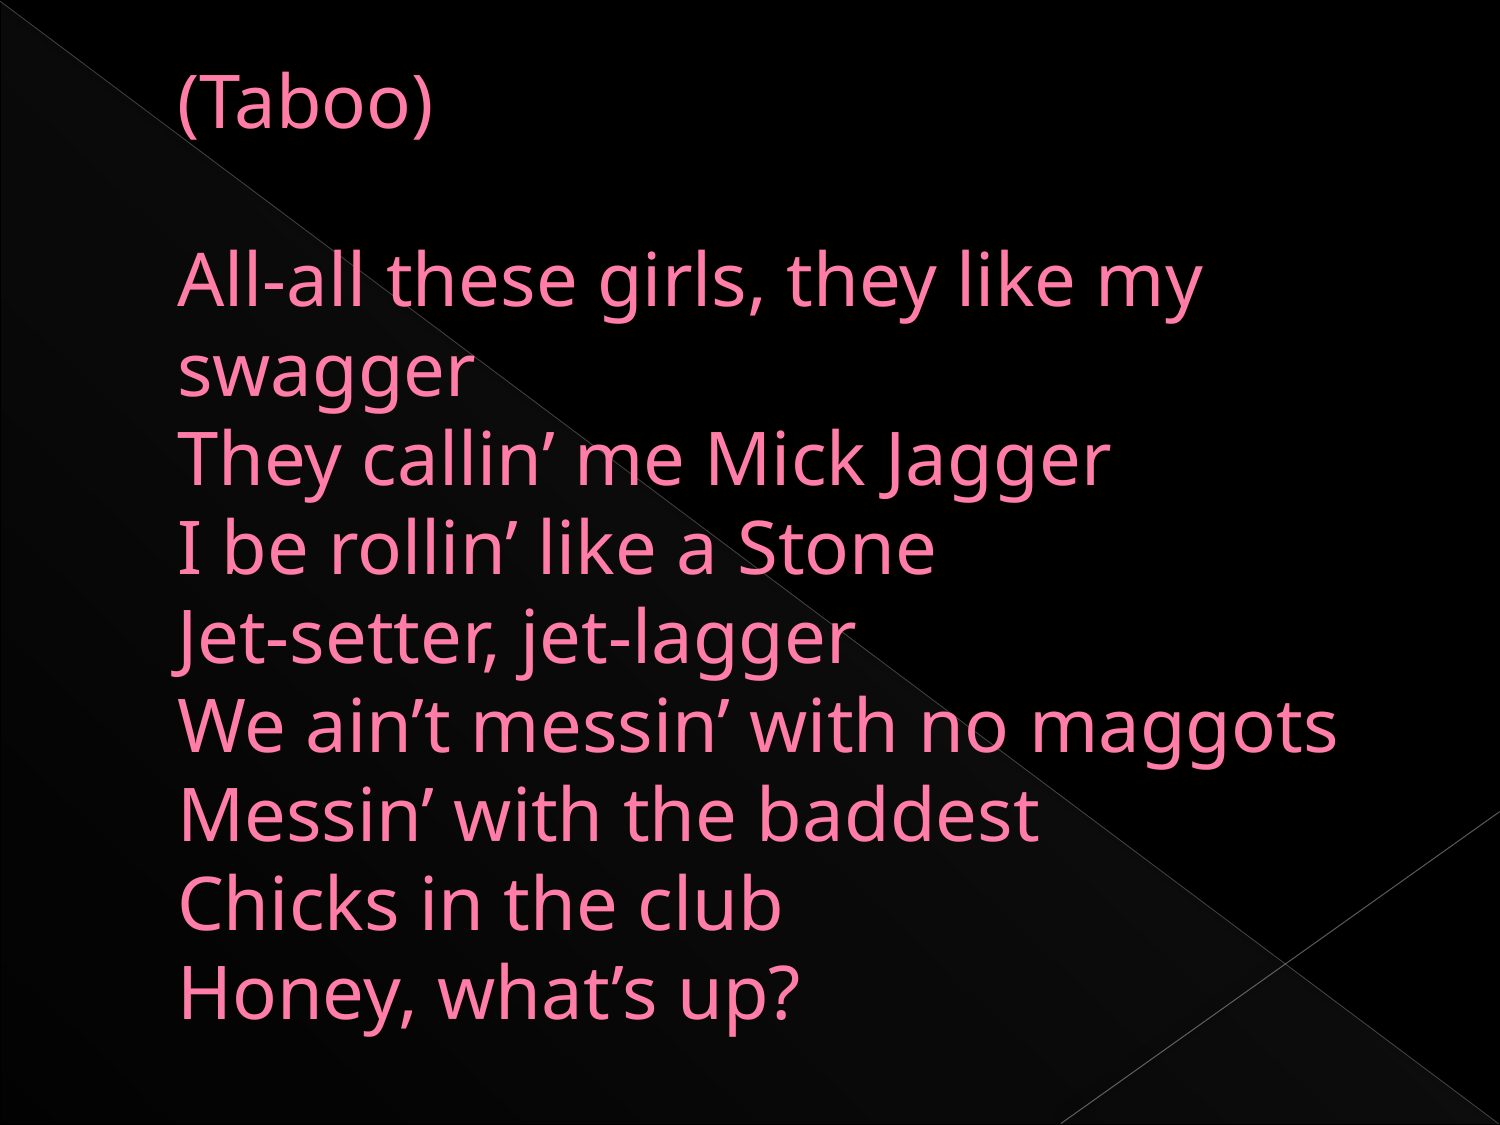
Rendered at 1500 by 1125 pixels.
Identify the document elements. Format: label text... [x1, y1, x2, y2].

title (Taboo) All-all these girls, they like my swagger They callin’ me Mick Jagger I be rollin’ like a Stone Jet-setter, jet-lagger We ain’t messin’ with no maggots Messin’ with the baddest Chicks in the club Honey, what’s up? [75, 43, 1425, 1094]
